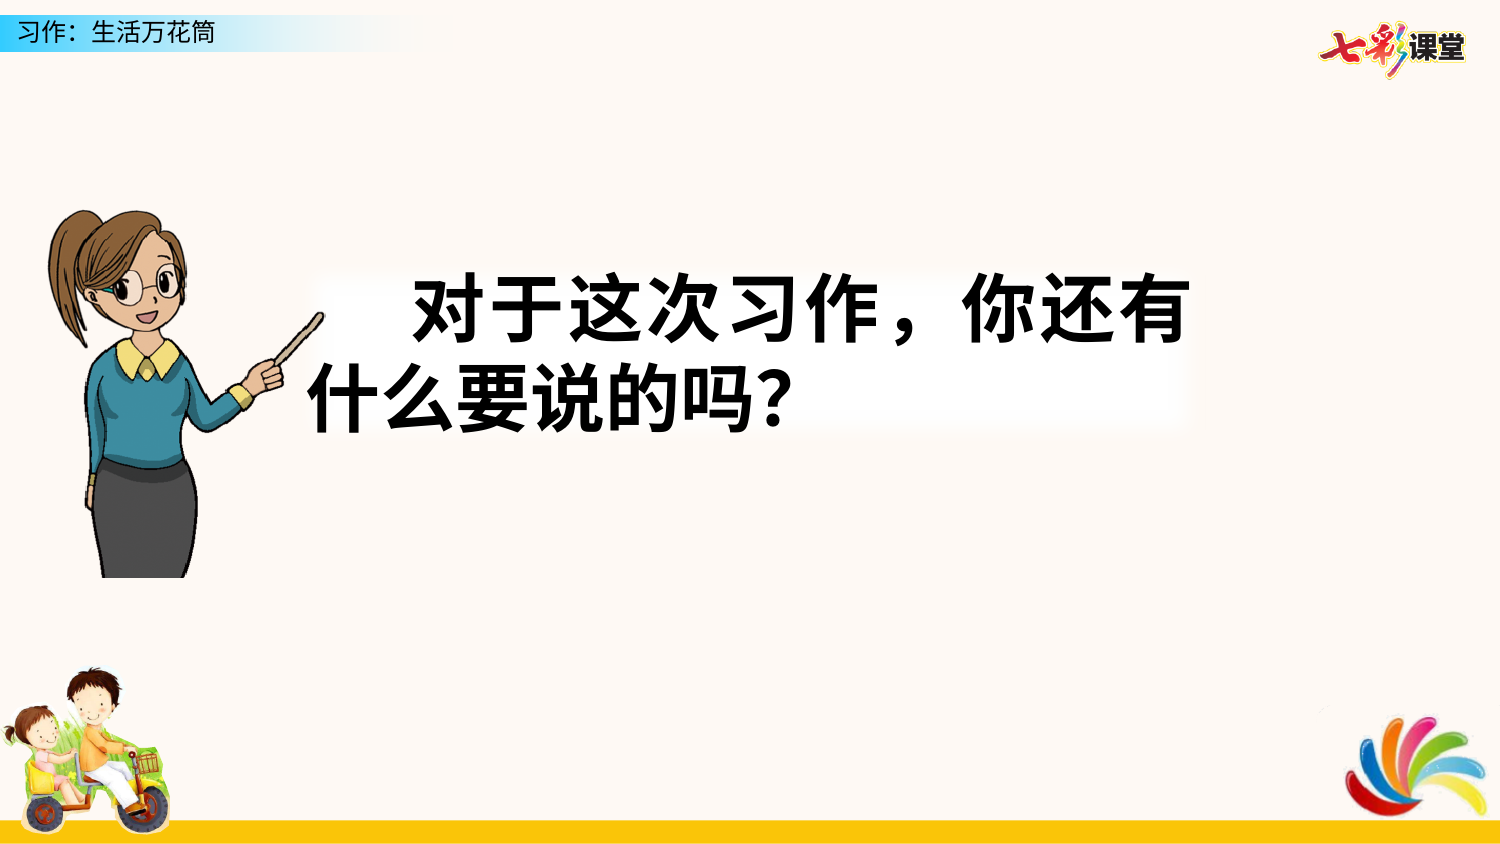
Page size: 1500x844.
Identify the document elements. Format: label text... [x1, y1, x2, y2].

text_box 对于这次习作，你还有什么要说的吗？ [330, 291, 1172, 414]
picture [1316, 20, 1468, 80]
picture [1316, 705, 1500, 821]
picture [0, 665, 170, 835]
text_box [329, 287, 1176, 419]
picture [46, 208, 326, 579]
